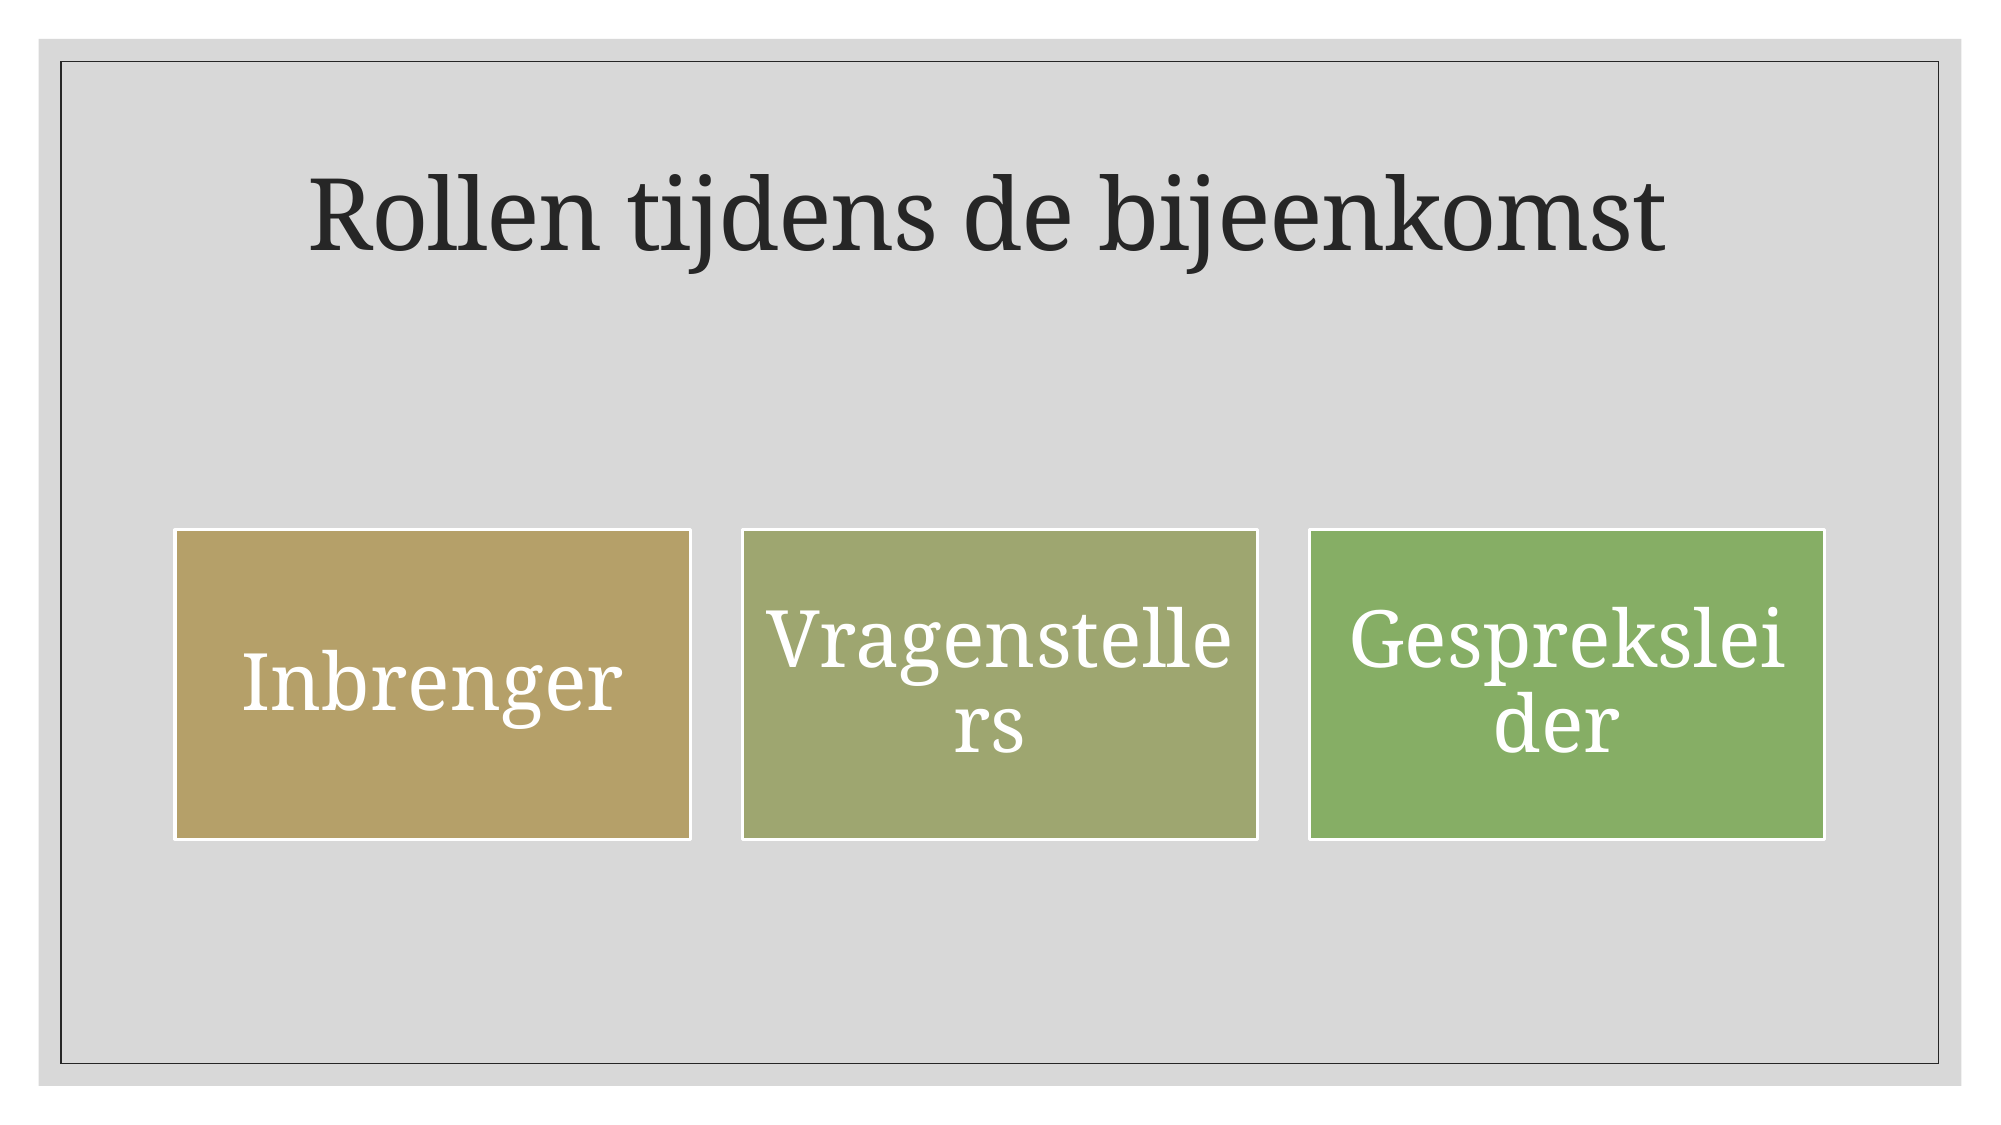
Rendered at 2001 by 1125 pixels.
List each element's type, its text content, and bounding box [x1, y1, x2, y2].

title Rollen tijdens de bijeenkomst [174, 105, 1825, 331]
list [174, 378, 1825, 991]
